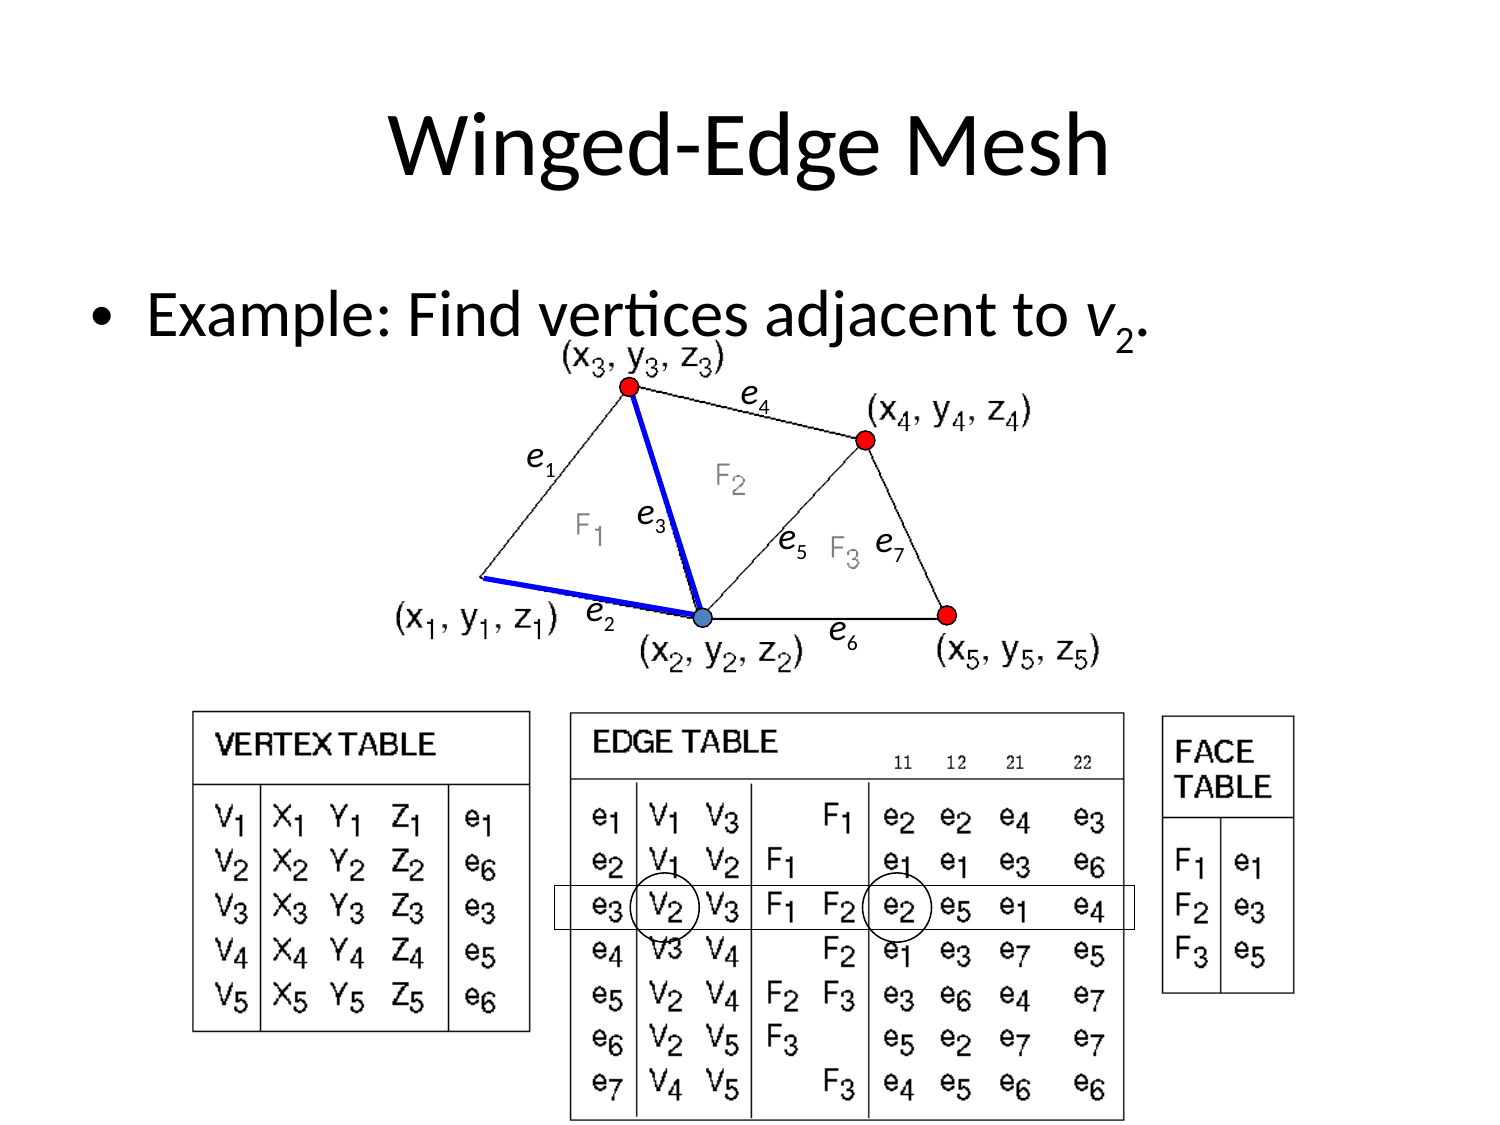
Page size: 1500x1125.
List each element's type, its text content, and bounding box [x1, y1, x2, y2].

picture [371, 318, 1122, 702]
title Winged-Edge Mesh [75, 45, 1425, 233]
picture [187, 706, 540, 1039]
picture [1158, 713, 1301, 999]
picture [562, 707, 1130, 1125]
list Example: Find vertices adjacent to v2. [75, 262, 1425, 1005]
